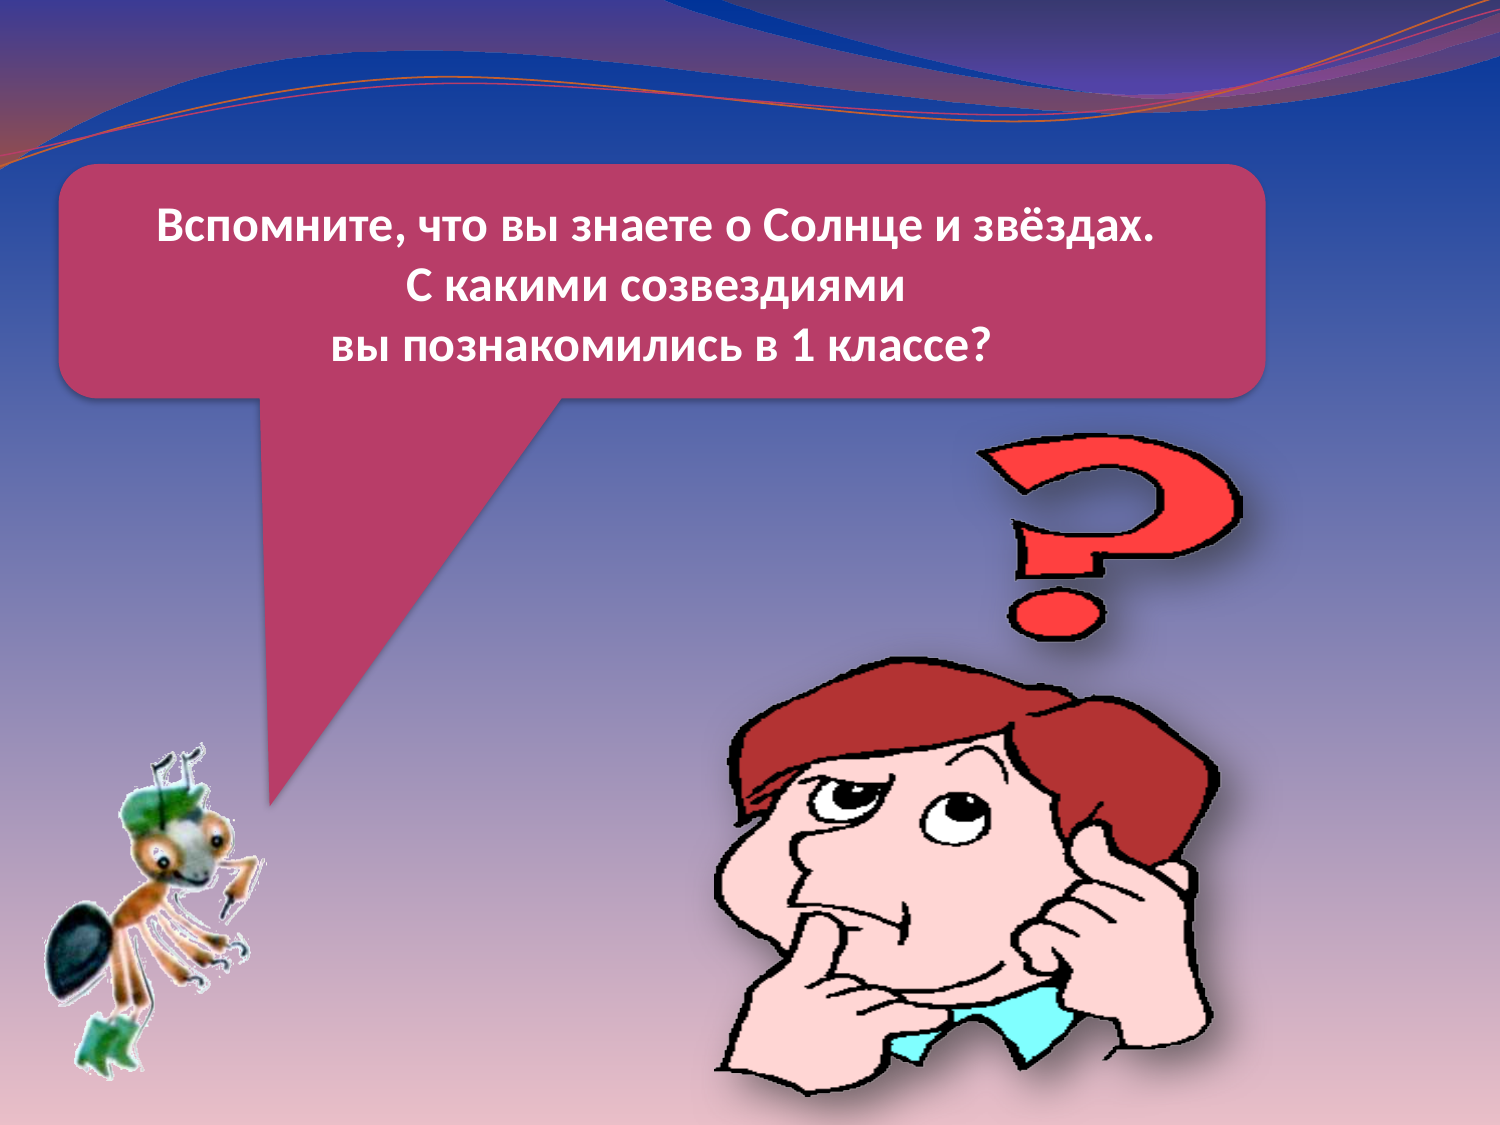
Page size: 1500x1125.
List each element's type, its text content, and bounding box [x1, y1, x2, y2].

picture [714, 433, 1243, 1097]
picture [34, 737, 267, 1090]
text_box Вспомните, что вы знаете о Солнце и звёздах. С какими созвездиями вы познакомились в 1 классе? [56, 161, 1268, 806]
